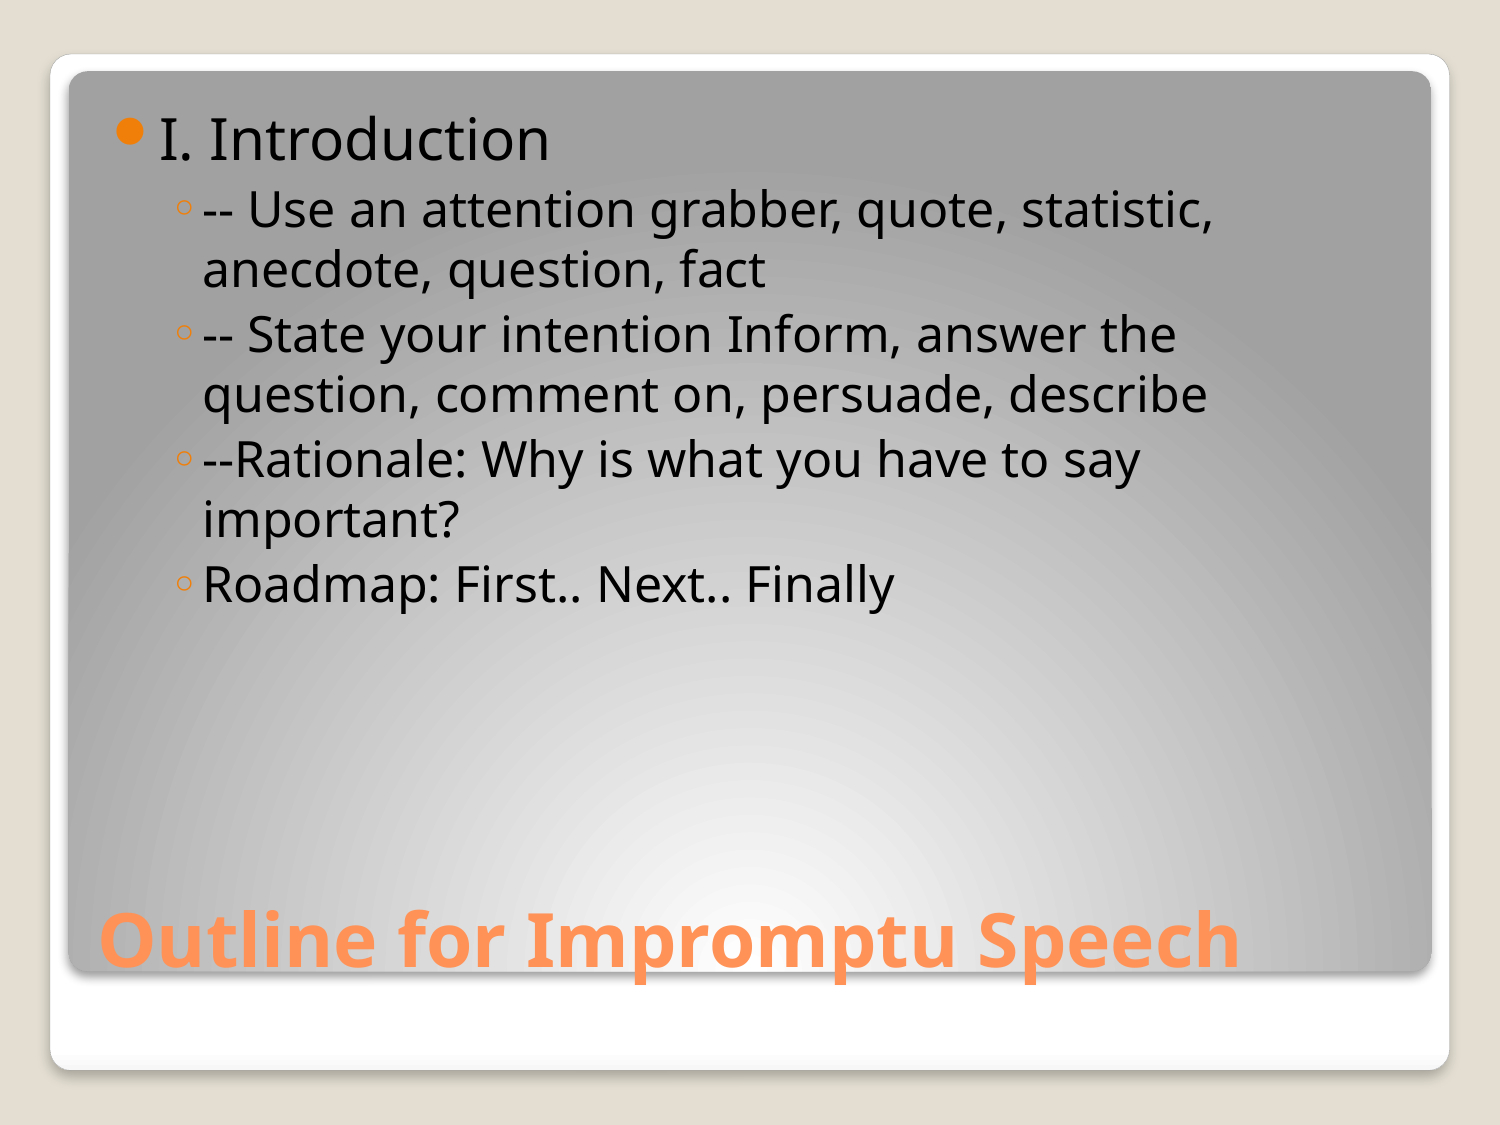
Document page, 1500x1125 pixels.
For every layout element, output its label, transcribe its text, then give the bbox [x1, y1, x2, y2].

title Outline for Impromptu Speech [82, 817, 1425, 990]
list I. Introduction -- Use an attention grabber, quote, statistic, anecdote, question, fact -- State your intention Inform, answer the question, comment on, persuade, describe --Rationale: Why is what you have to say important? Roadmap: First.. Next.. Finally [82, 86, 1425, 774]
